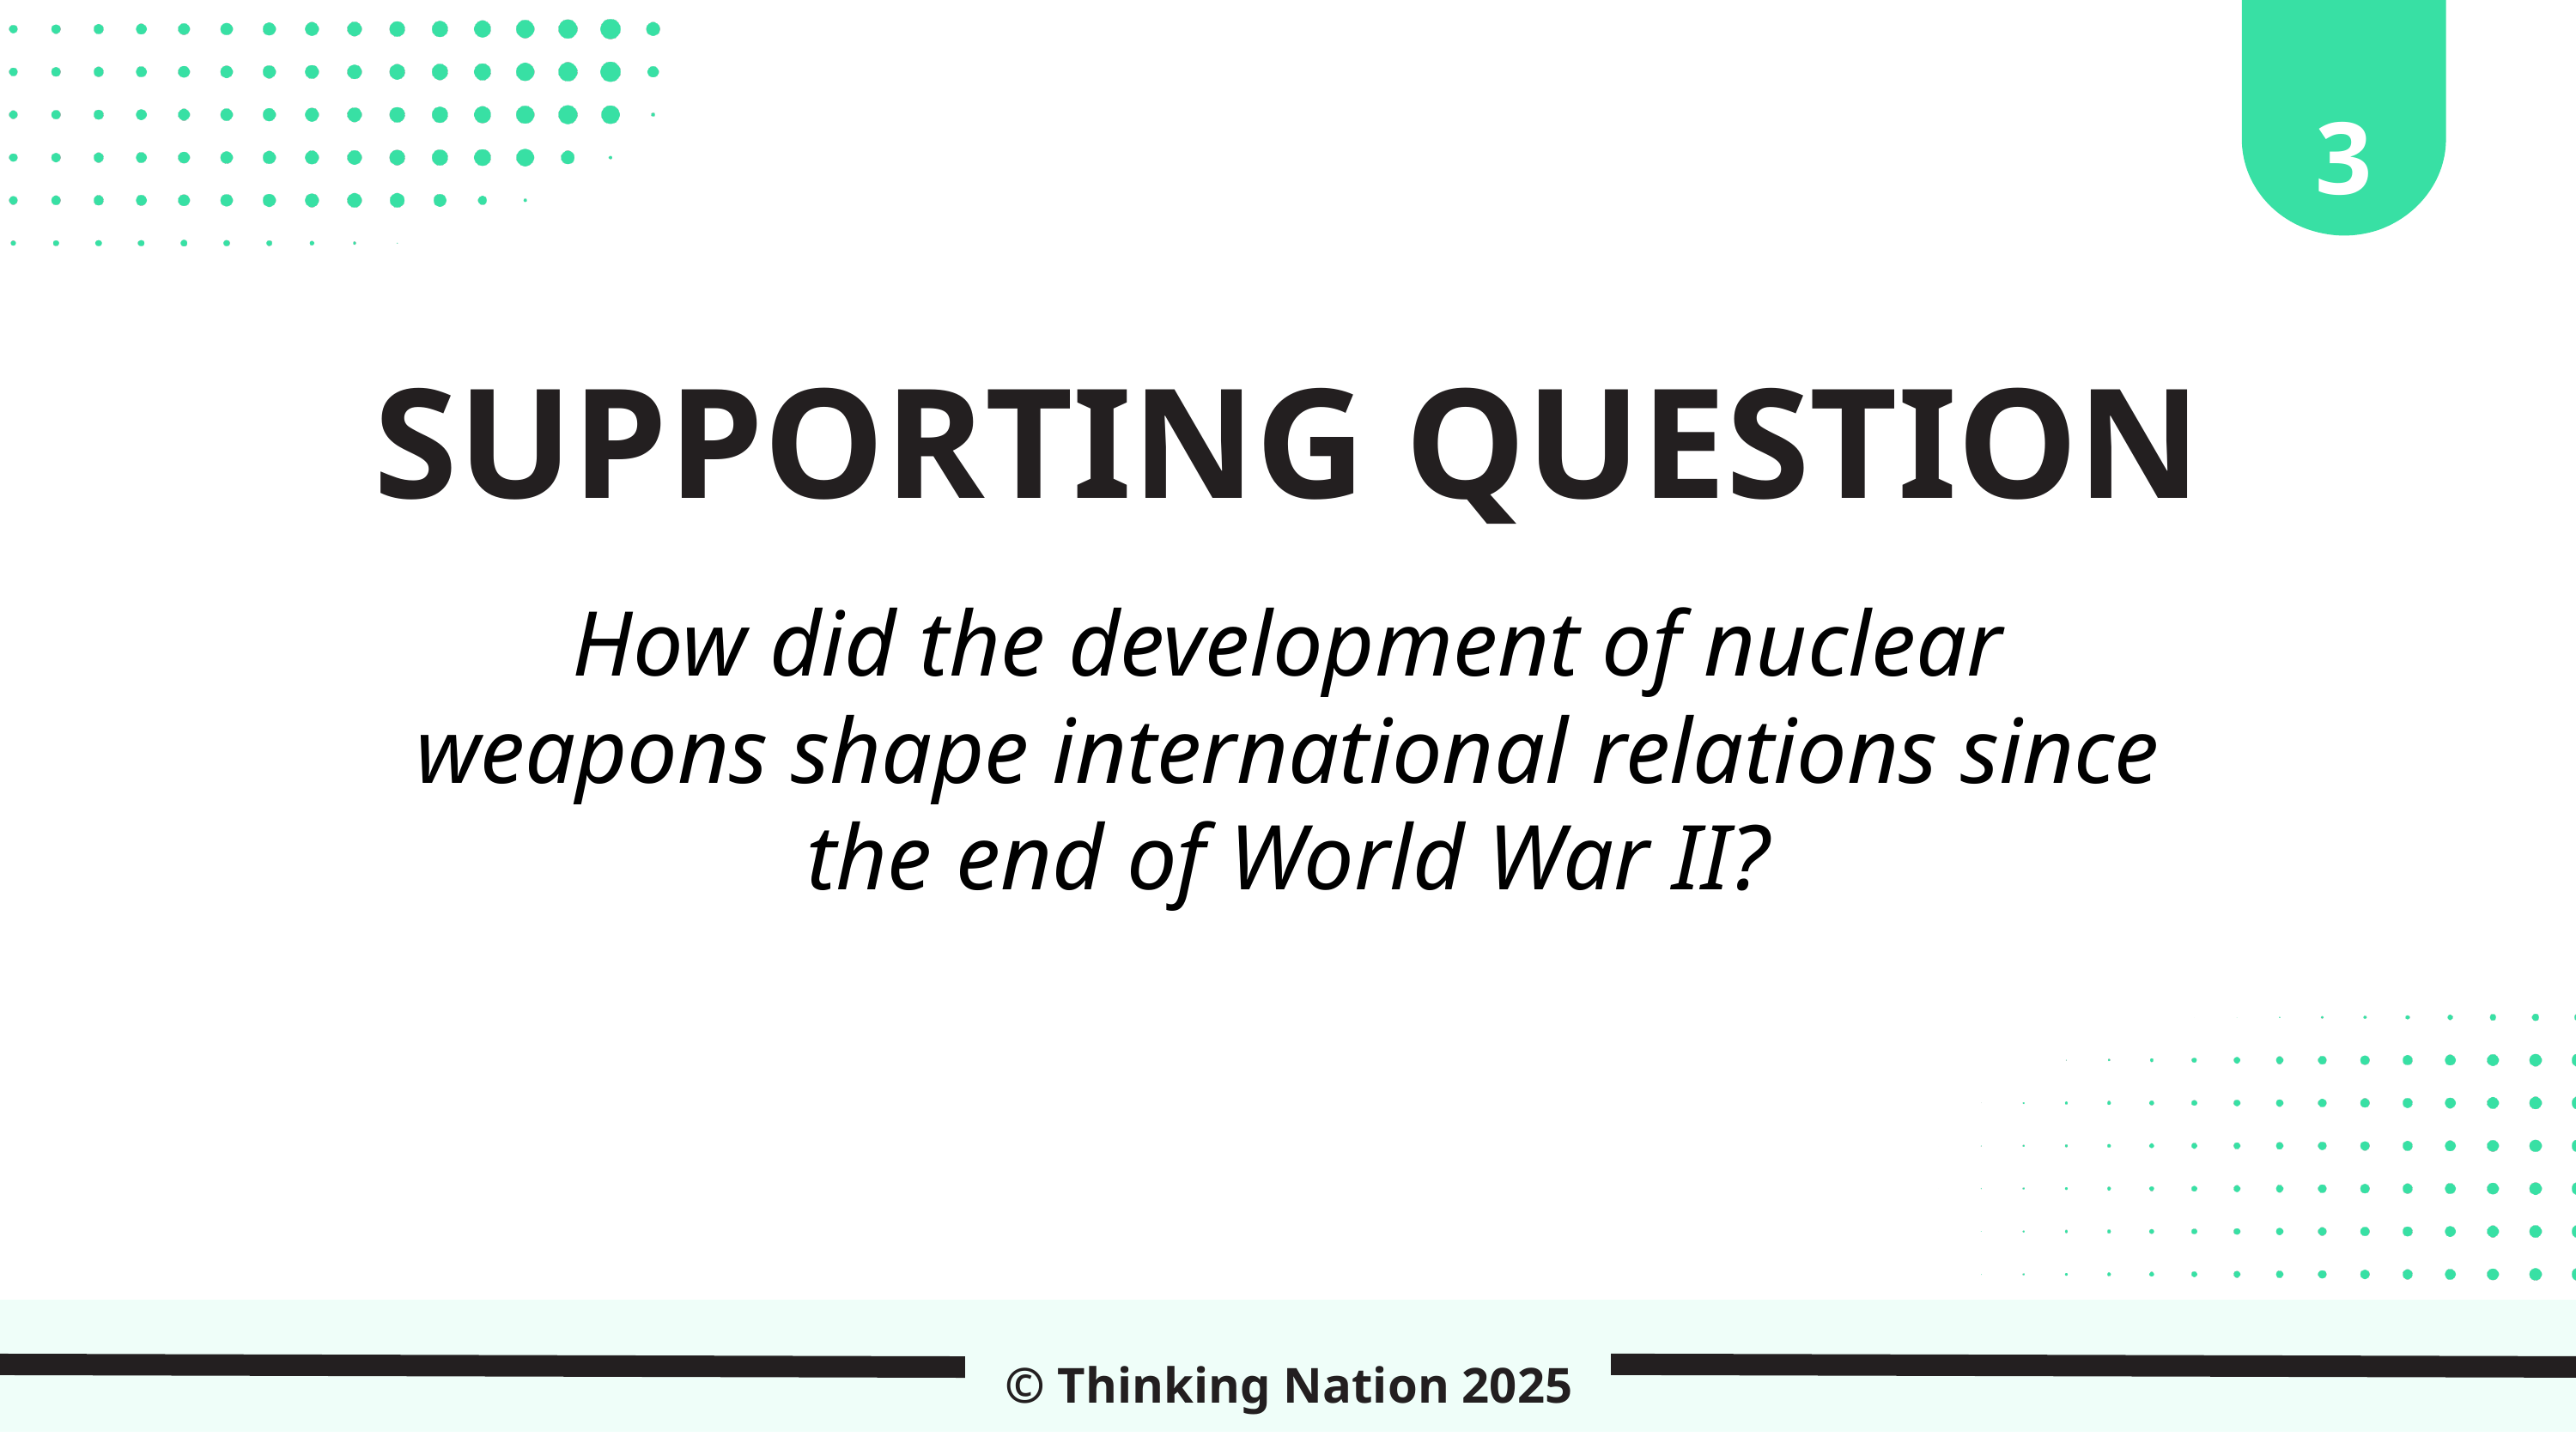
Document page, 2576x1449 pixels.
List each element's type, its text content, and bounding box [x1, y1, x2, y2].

text_box SUPPORTING QUESTION [359, 273, 2216, 530]
text_box [1938, 1013, 2576, 1299]
text_box [0, 0, 660, 246]
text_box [0, 1299, 2576, 1433]
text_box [2233, 0, 2455, 236]
text_box How did the development of nuclear weapons shape international relations since the end of World War II? [390, 585, 2186, 908]
